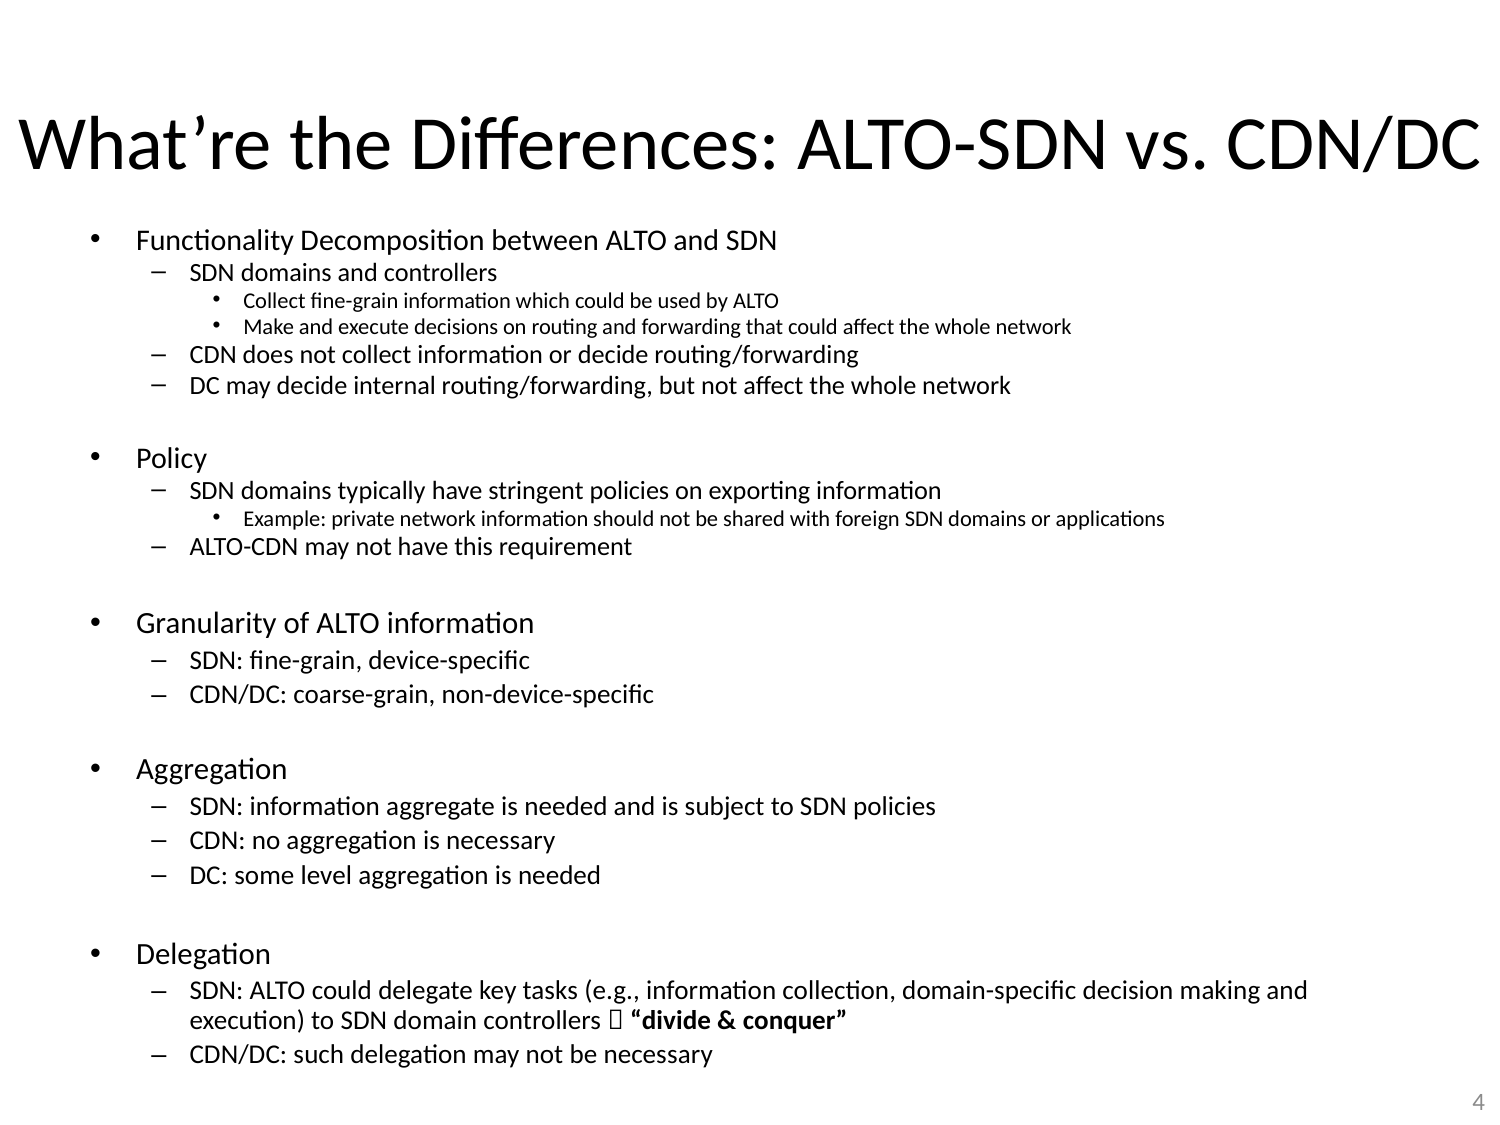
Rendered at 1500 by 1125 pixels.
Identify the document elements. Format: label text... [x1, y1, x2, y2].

title What’re the Differences: ALTO-SDN vs. CDN/DC [0, 45, 1500, 233]
slide_number 4 [1187, 1074, 1500, 1125]
list Functionality Decomposition between ALTO and SDN SDN domains and controllers Collect fine-grain information which could be used by ALTO Make and execute decisions on routing and forwarding that could affect the whole network CDN does not collect information or decide routing/forwarding DC may decide internal routing/forwarding, but not affect the whole network Policy SDN domains typically have stringent policies on exporting information Example: private network information should not be shared with foreign SDN domains or applications ALTO-CDN may not have this requirement Granularity of ALTO information SDN: fine-grain, device-specific CDN/DC: coarse-grain, non-device-specific Aggregation SDN: information aggregate is needed and is subject to SDN policies CDN: no aggregation is necessary DC: some level aggregation is needed Delegation SDN: ALTO could delegate key tasks (e.g., information collection, domain-specific decision making and execution) to SDN domain controllers  “divide & conquer” CDN/DC: such delegation may not be necessary [75, 219, 1425, 1083]
